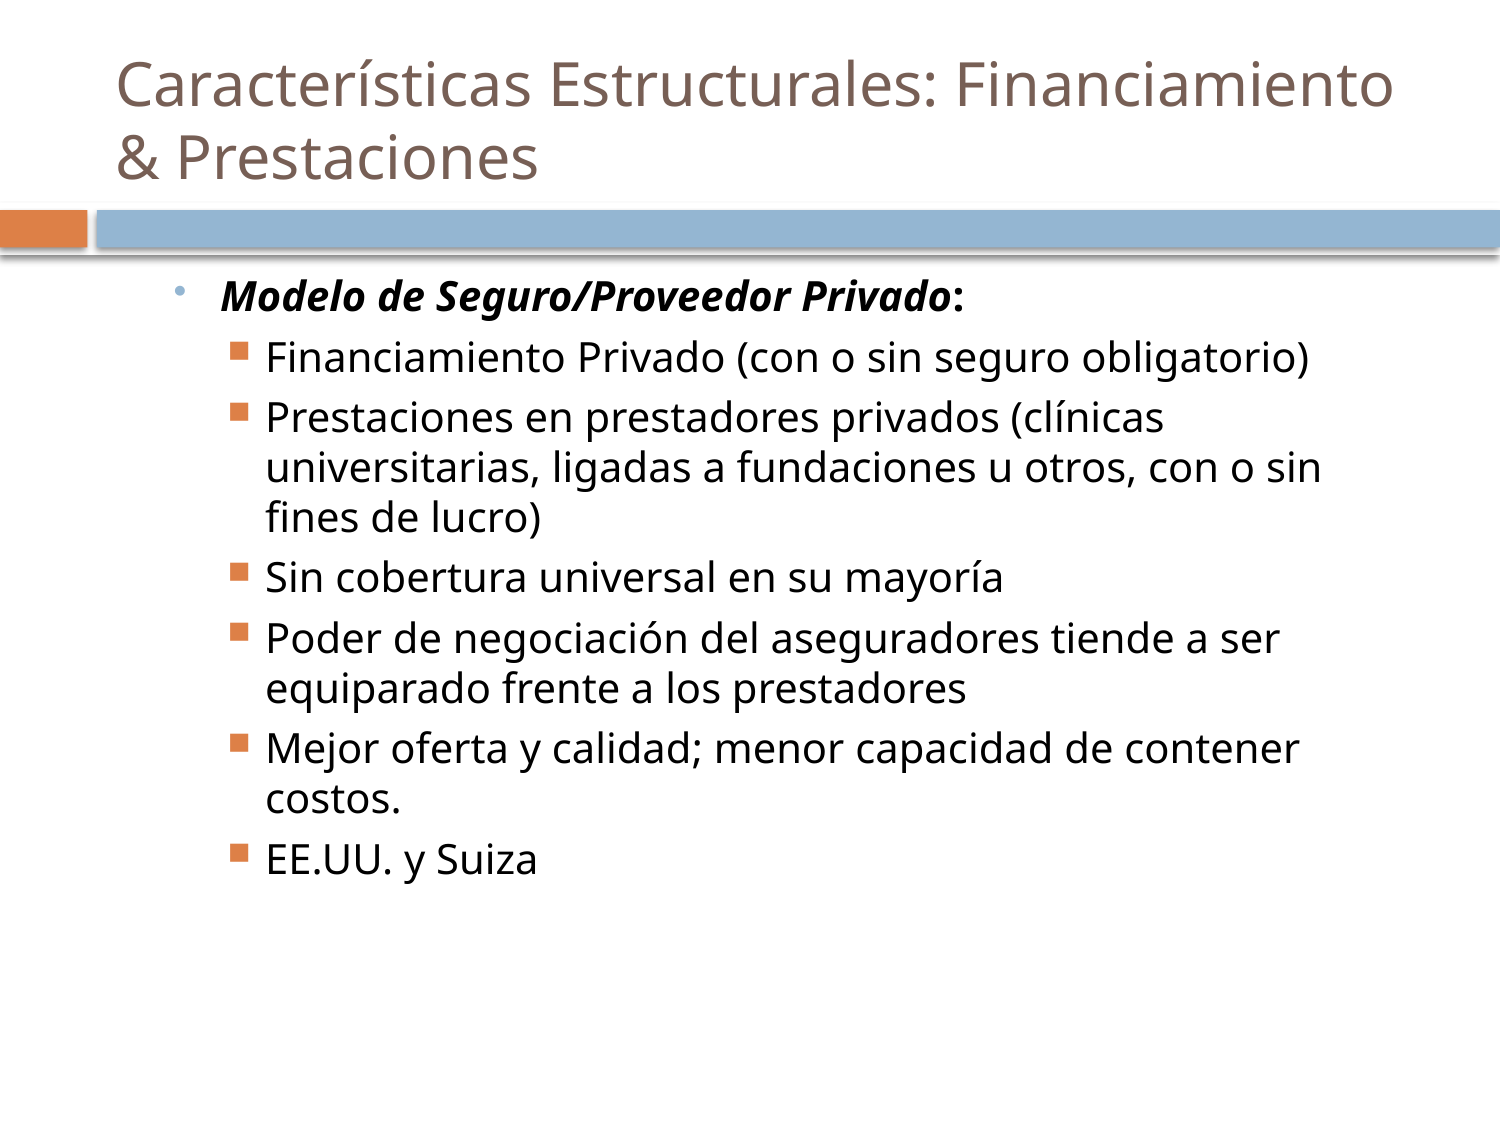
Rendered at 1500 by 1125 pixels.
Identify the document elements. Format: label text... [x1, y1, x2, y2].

title Características Estructurales: Financiamiento & Prestaciones [100, 37, 1438, 200]
list Modelo de Seguro/Proveedor Privado: Financiamiento Privado (con o sin seguro obligatorio) Prestaciones en prestadores privados (clínicas universitarias, ligadas a fundaciones u otros, con o sin fines de lucro) Sin cobertura universal en su mayoría Poder de negociación del aseguradores tiende a ser equiparado frente a los prestadores Mejor oferta y calidad; menor capacidad de contener costos. EE.UU. y Suiza [100, 262, 1438, 1005]
